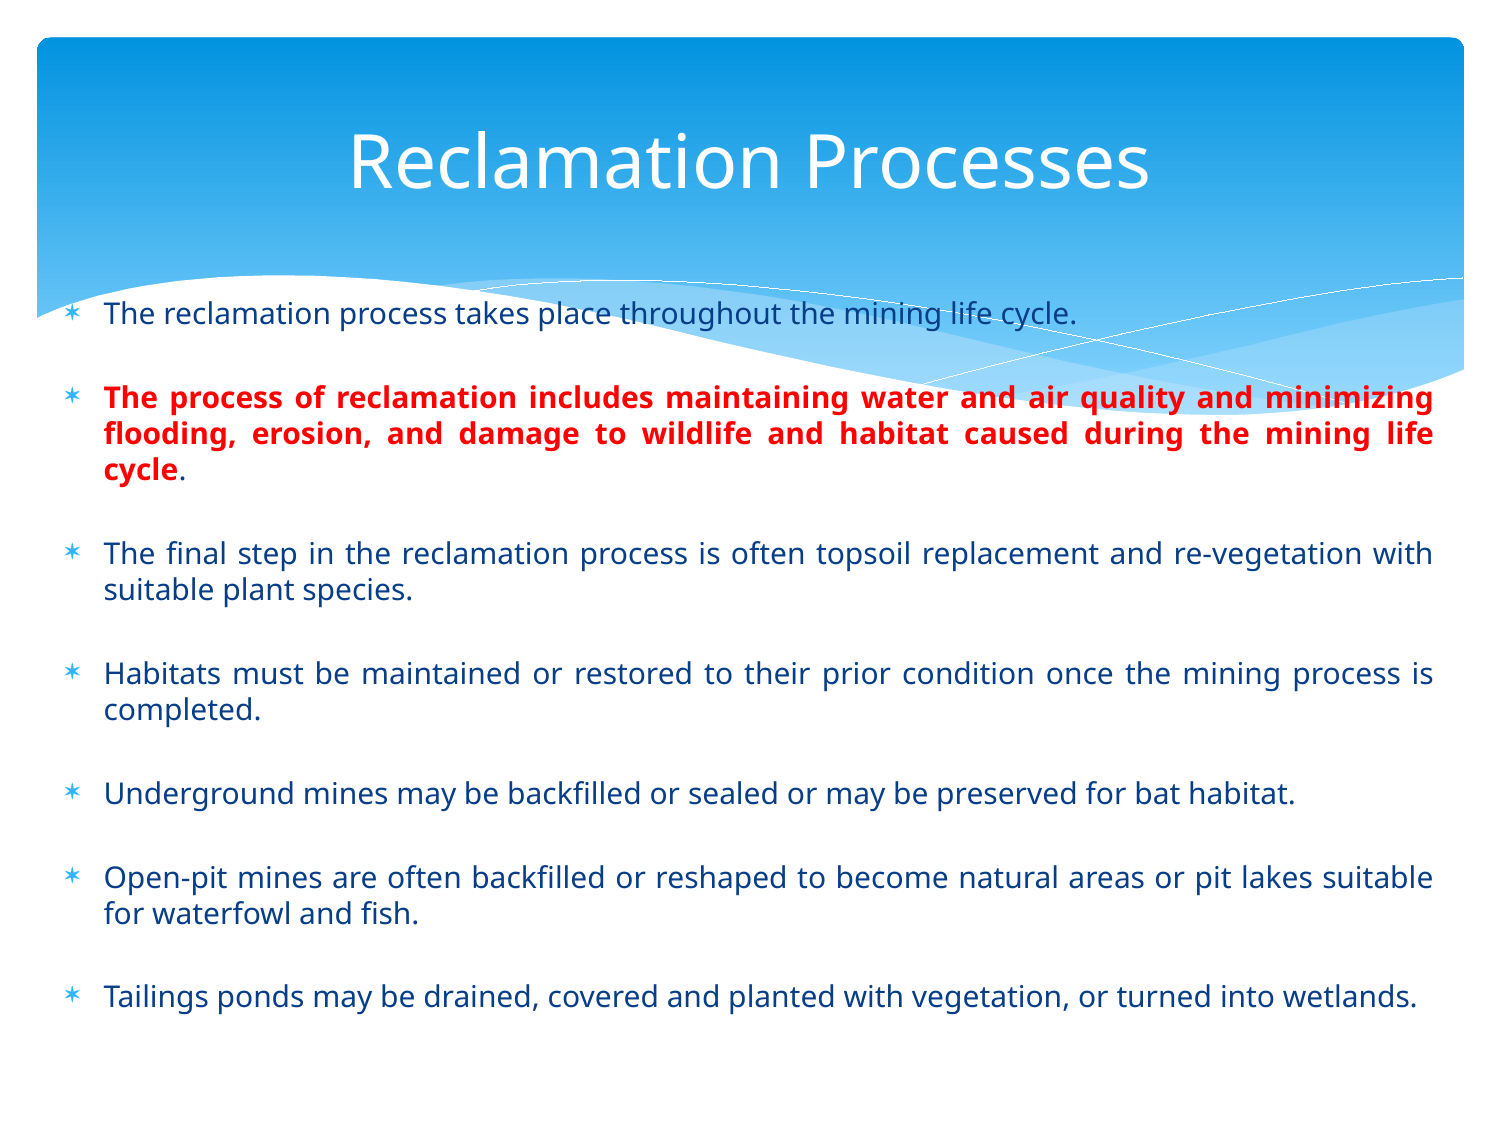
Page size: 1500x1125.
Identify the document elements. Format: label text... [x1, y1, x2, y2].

list The reclamation process takes place throughout the mining life cycle. The process of reclamation includes maintaining water and air quality and minimizing flooding, erosion, and damage to wildlife and habitat caused during the mining life cycle. The final step in the reclamation process is often topsoil replacement and re-vegetation with suitable plant species. Habitats must be maintained or restored to their prior condition once the mining process is completed. Underground mines may be backfilled or sealed or may be preserved for bat habitat. Open-pit mines are often backfilled or reshaped to become natural areas or pit lakes suitable for waterfowl and fish. Tailings ponds may be drained, covered and planted with vegetation, or turned into wetlands. [50, 287, 1450, 1063]
title Reclamation Processes [75, 55, 1425, 261]
